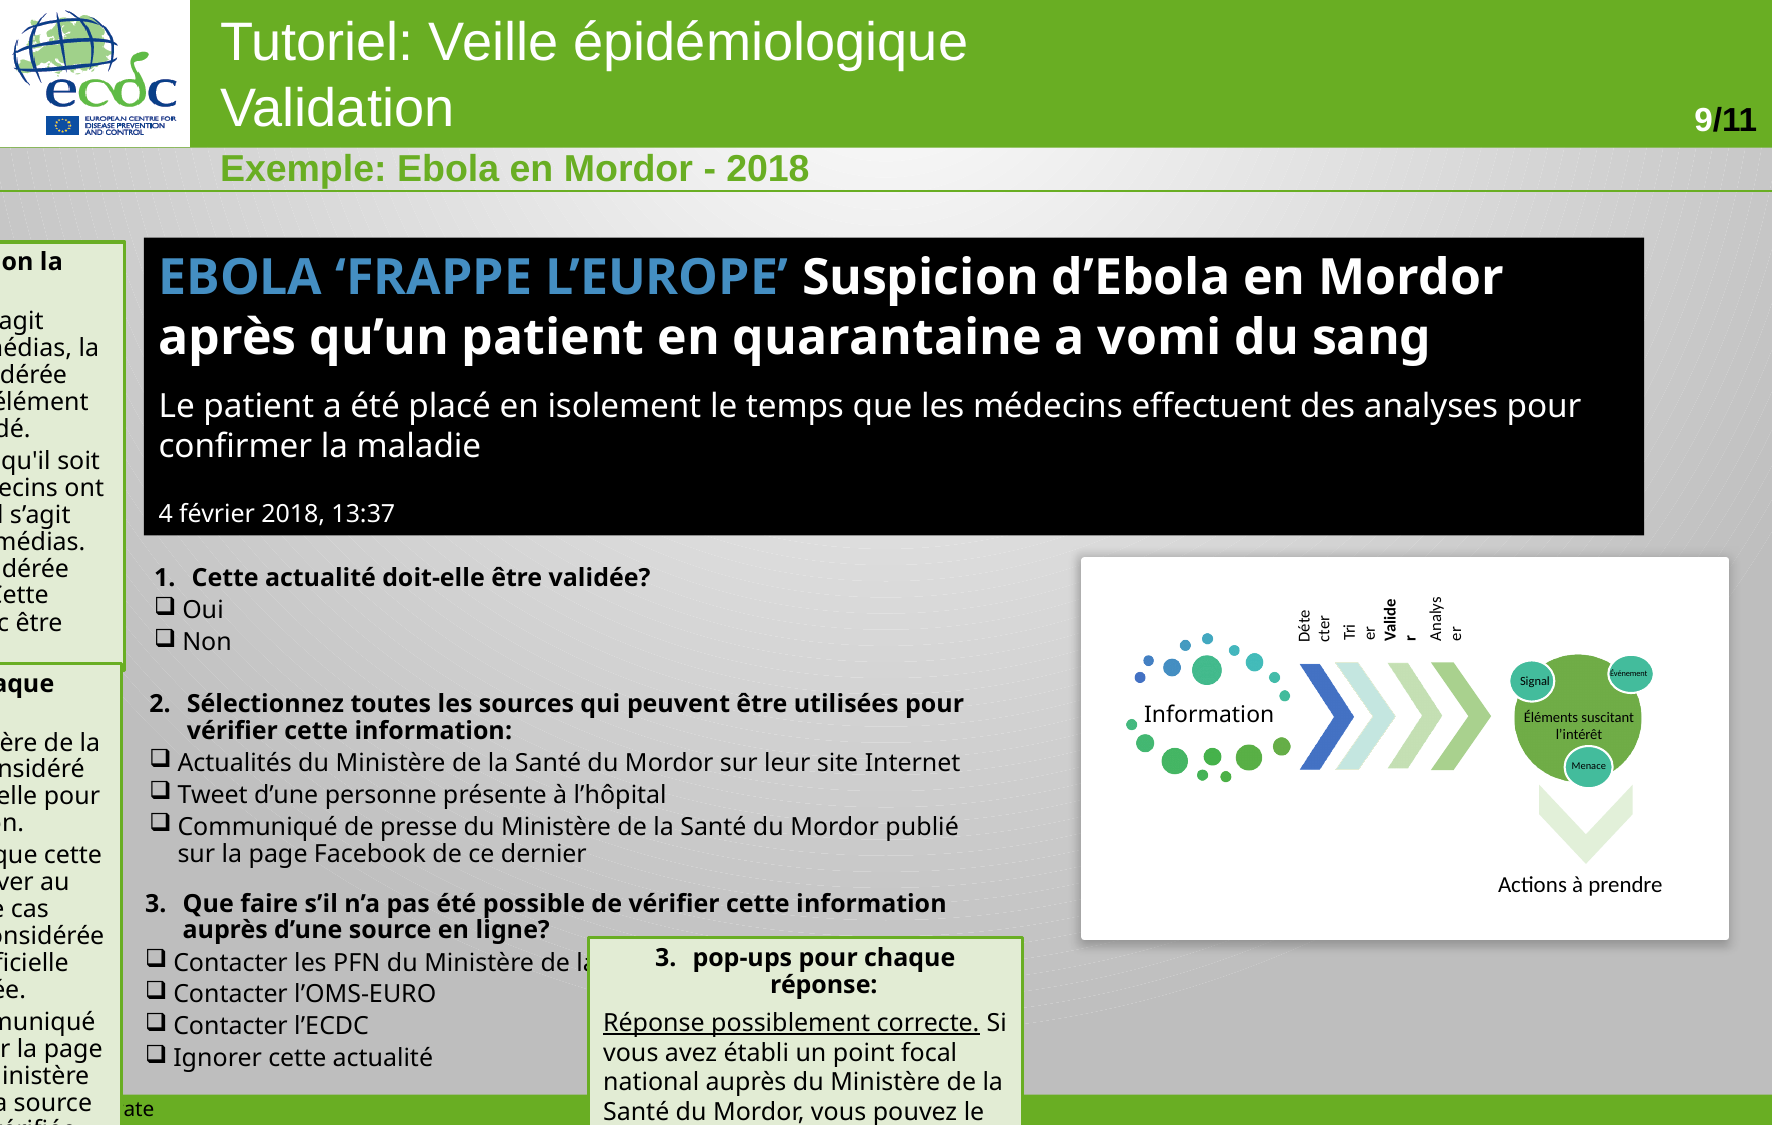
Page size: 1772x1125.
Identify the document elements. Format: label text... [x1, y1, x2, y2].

text_box pop-ups pour chaque réponse: Bonne réponse, le Ministère de la Santé du Mordor est considéré comme une source officielle pour vérifier l’information. Mauvaise réponse. Bien que cette personne a pu se trouver au même endroit que le cas suspecté, elle n’est pas considérée comme une source officielle pouvant être vérifiée. Bonne réponse. Le communiqué de presse étant publié sur la page Facebook officielle du Ministère de la Santé du Mordor, la source est considérée comme vérifiée. [0, 663, 122, 1125]
text_box Exemple: Ebola en Mordor - 2018 [205, 141, 1406, 198]
text_box Deux pop-ups selon la réponse: Bonne réponse: il s’agit d’actualités issues des médias, la source est donc considérée comme officieuse. Cet élément doit donc être validé. Mauvaise réponse. Bien qu'il soit mentionné que des médecins ont confirmé la maladie, il s’agit d’actualités issues des médias. Cette source est considérée comme officieuse. Cette information doit donc être validée. [0, 241, 125, 671]
text_box Sélectionnez toutes les sources qui peuvent être utilisées pour vérifier cette information: Actualités du Ministère de la Santé du Mordor sur leur site Internet Tweet d’une personne présente à l’hôpital Communiqué de presse du Ministère de la Santé du Mordor publié sur la page Facebook de ce dernier [134, 683, 1015, 907]
text_box Que faire s’il n’a pas été possible de vérifier cette information auprès d’une source en ligne? Contacter les PFN du Ministère de la Santé du Mordor Contacter l’OMS-EURO Contacter l’ECDC Ignorer cette actualité [130, 883, 1010, 1080]
text_box [1081, 557, 1729, 940]
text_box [1125, 580, 1686, 911]
text_box pop-ups pour chaque réponse: Réponse possiblement correcte. Si vous avez établi un point focal national auprès du Ministère de la Santé du Mordor, vous pouvez le contacter selon le mode de communication dont vous avez convenu. Réponse possiblement correcte. Si le Ministère de la Santé du Mordor ne figure pas dans votre réseau, mais que c’est le cas du bureau de l’OMS pour la région Europe, vous pouvez vous appuyer sur ce partenariat pour demander une vérification moins directe en les contactant selon le mode de communication dont vous avez convenu. Réponse possiblement correcte. Si le Ministère de la Santé du Mordor ne figure pas dans votre réseau, le Centre européen de prévention et de contrôle des maladies peut servir de source de vérification indirecte. Réponse incorrecte. Si vous n’avez pas pu vérifier l’information en ligne, vous devez contacter une organisation partenaire pertinente ou un point focal établi. [588, 937, 1023, 1125]
picture [0, 0, 190, 147]
text_box EBOLA ‘FRAPPE L’EUROPE’ Suspicion d’Ebola en Mordor après qu’un patient en quarantaine a vomi du sang Le patient a été placé en isolement le temps que les médecins effectuent des analyses pour confirmer la maladie 4 février 2018, 13:37 [143, 237, 1645, 536]
text_box Cette actualité doit-elle être validée? Oui Non [139, 557, 1019, 664]
